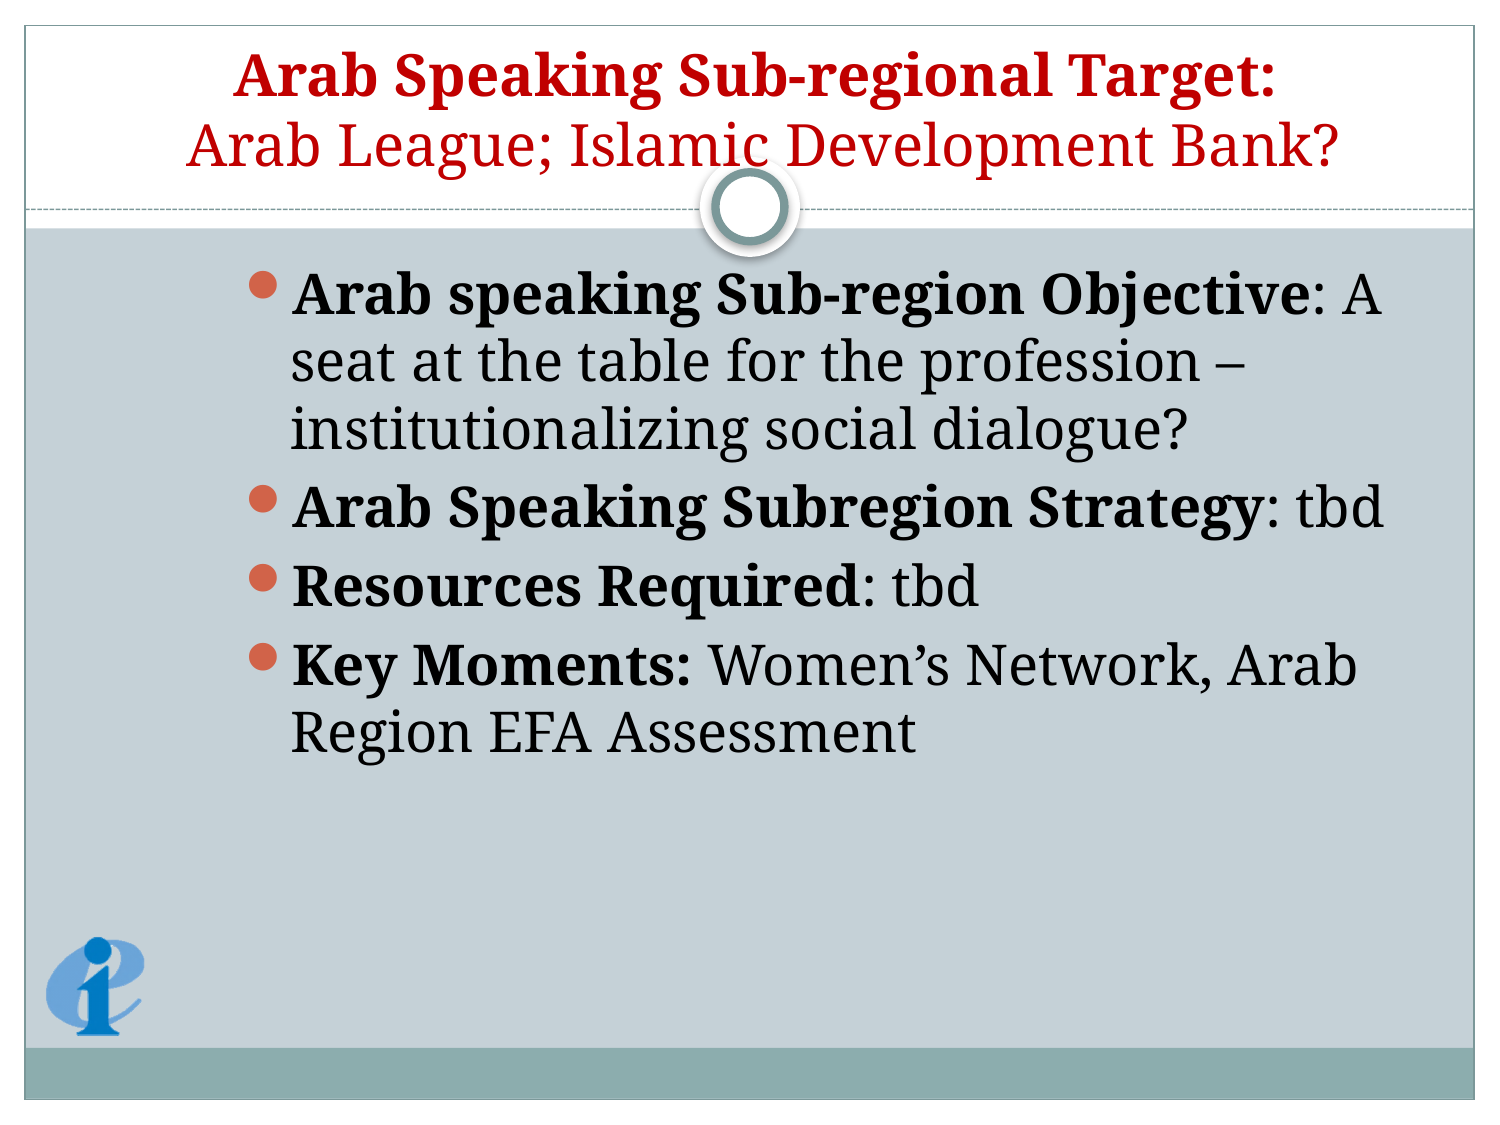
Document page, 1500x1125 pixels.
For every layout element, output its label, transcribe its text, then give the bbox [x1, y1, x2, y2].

list Arab speaking Sub-region Objective: A seat at the table for the profession – institutionalizing social dialogue? Arab Speaking Subregion Strategy: tbd Resources Required: tbd Key Moments: Women’s Network, Arab Region EFA Assessment [230, 250, 1445, 1001]
picture [41, 928, 158, 1043]
title Arab Speaking Sub-regional Target: Arab League; Islamic Development Bank? [88, 67, 1439, 256]
